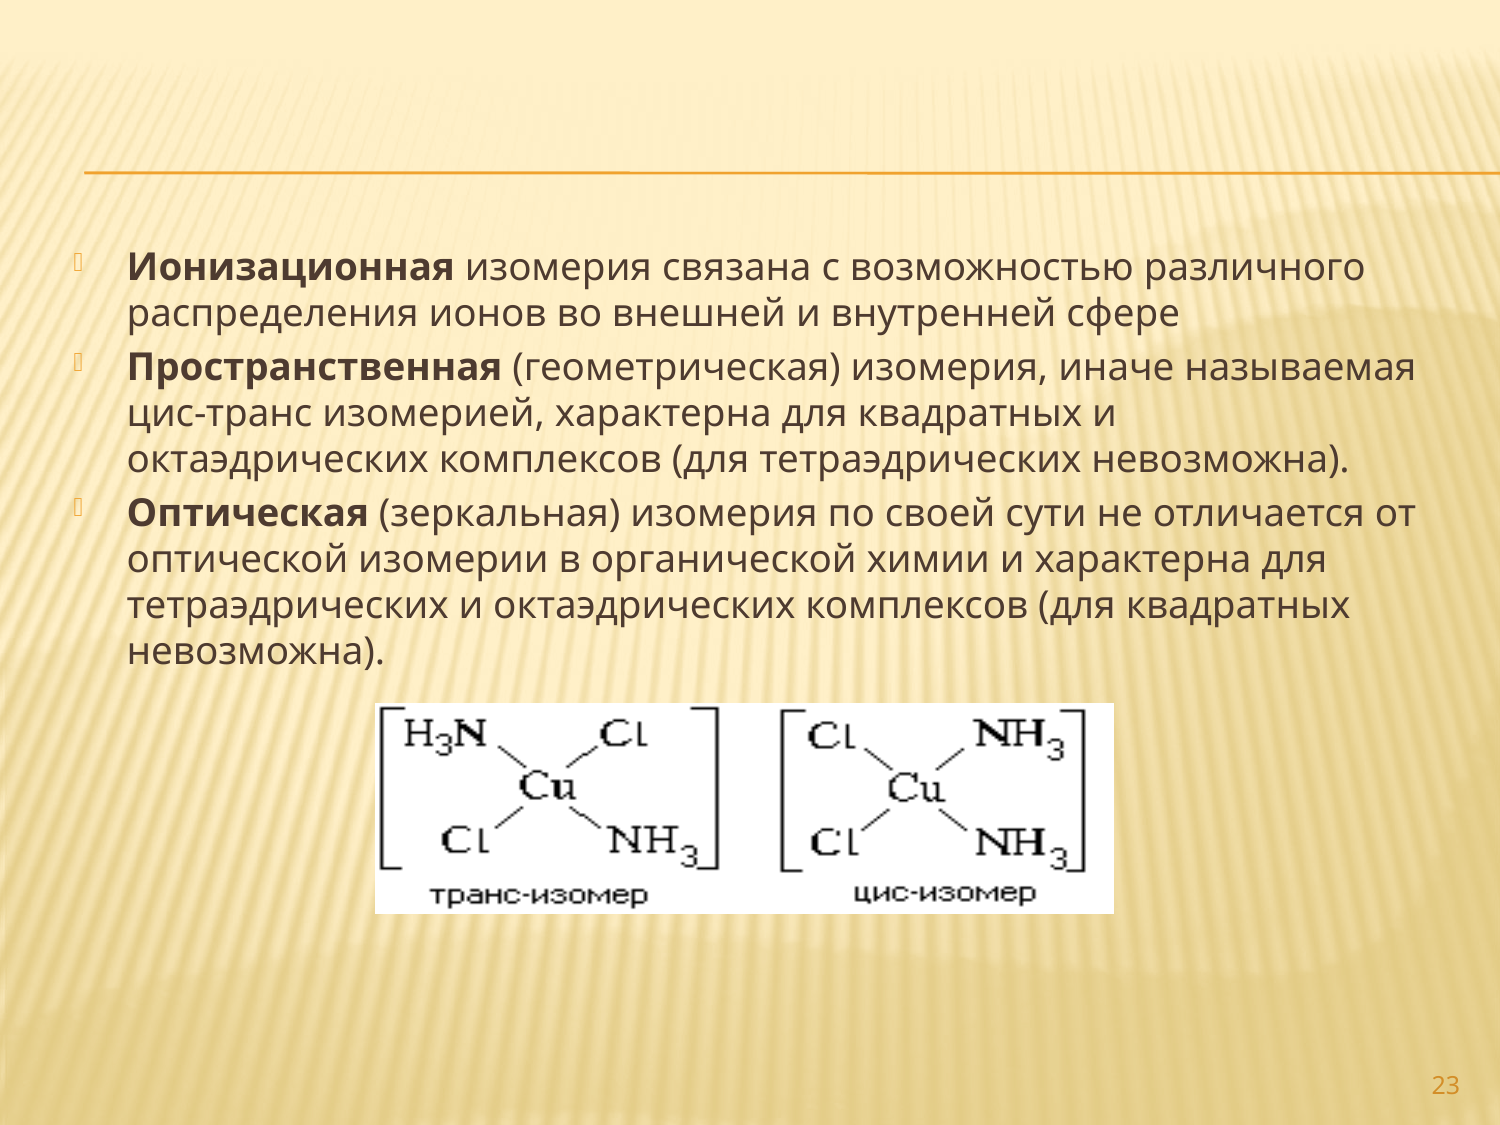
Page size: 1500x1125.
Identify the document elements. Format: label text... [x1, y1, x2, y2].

slide_number 23 [1350, 1062, 1475, 1103]
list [374, 702, 1114, 915]
list Ионизационная изомерия связана с возможностью различного распределения ионов во внешней и внутренней сфере Пространственная (геометрическая) изомерия, иначе называемая цис-транс изомерией, характерна для квадратных и октаэдрических комплексов (для тетраэдрических невозможна). Оптическая (зеркальная) изомерия по своей сути не отличается от оптической изомерии в органической химии и характерна для тетраэдрических и октаэдрических комплексов (для квадратных невозможна). [58, 234, 1439, 692]
